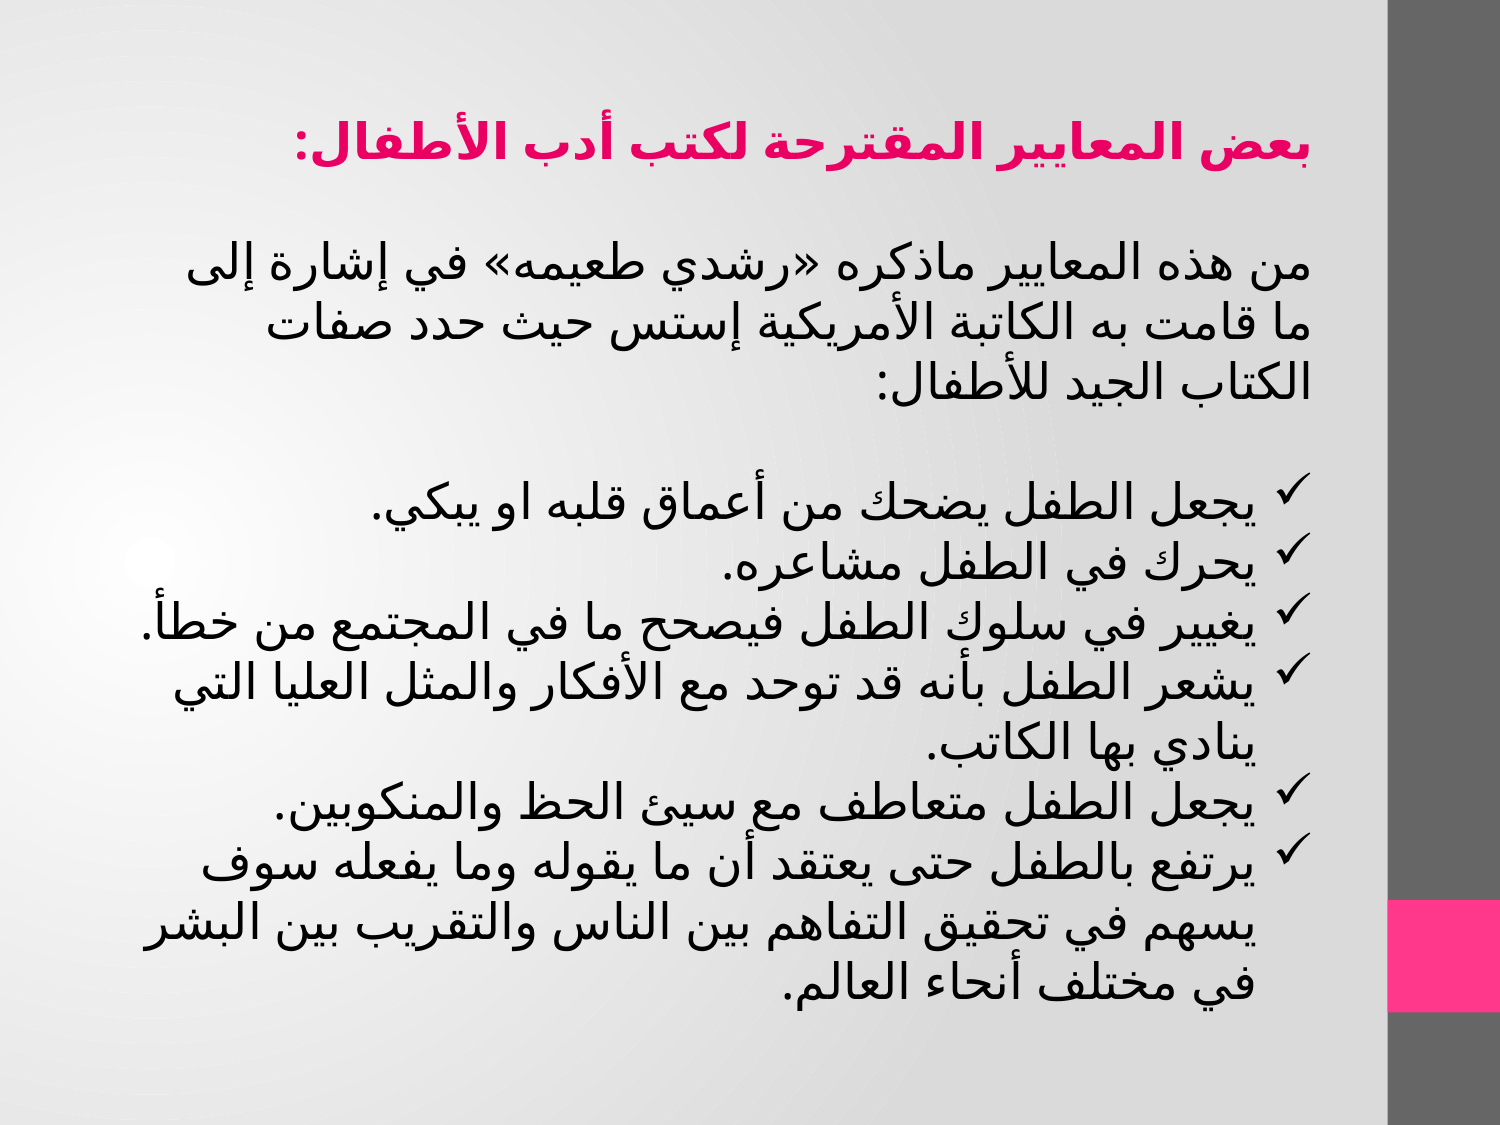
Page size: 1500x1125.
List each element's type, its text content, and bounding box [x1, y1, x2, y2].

text_box بعض المعايير المقترحة لكتب أدب الأطفال: من هذه المعايير ماذكره «رشدي طعيمه» في إشارة إلى ما قامت به الكاتبة الأمريكية إستس حيث حدد صفات الكتاب الجيد للأطفال: يجعل الطفل يضحك من أعماق قلبه او يبكي. يحرك في الطفل مشاعره. يغيير في سلوك الطفل فيصحح ما في المجتمع من خطأ. يشعر الطفل بأنه قد توحد مع الأفكار والمثل العليا التي ينادي بها الكاتب. يجعل الطفل متعاطف مع سيئ الحظ والمنكوبين. يرتفع بالطفل حتى يعتقد أن ما يقوله وما يفعله سوف يسهم في تحقيق التفاهم بين الناس والتقريب بين البشر في مختلف أنحاء العالم. [123, 101, 1329, 1062]
